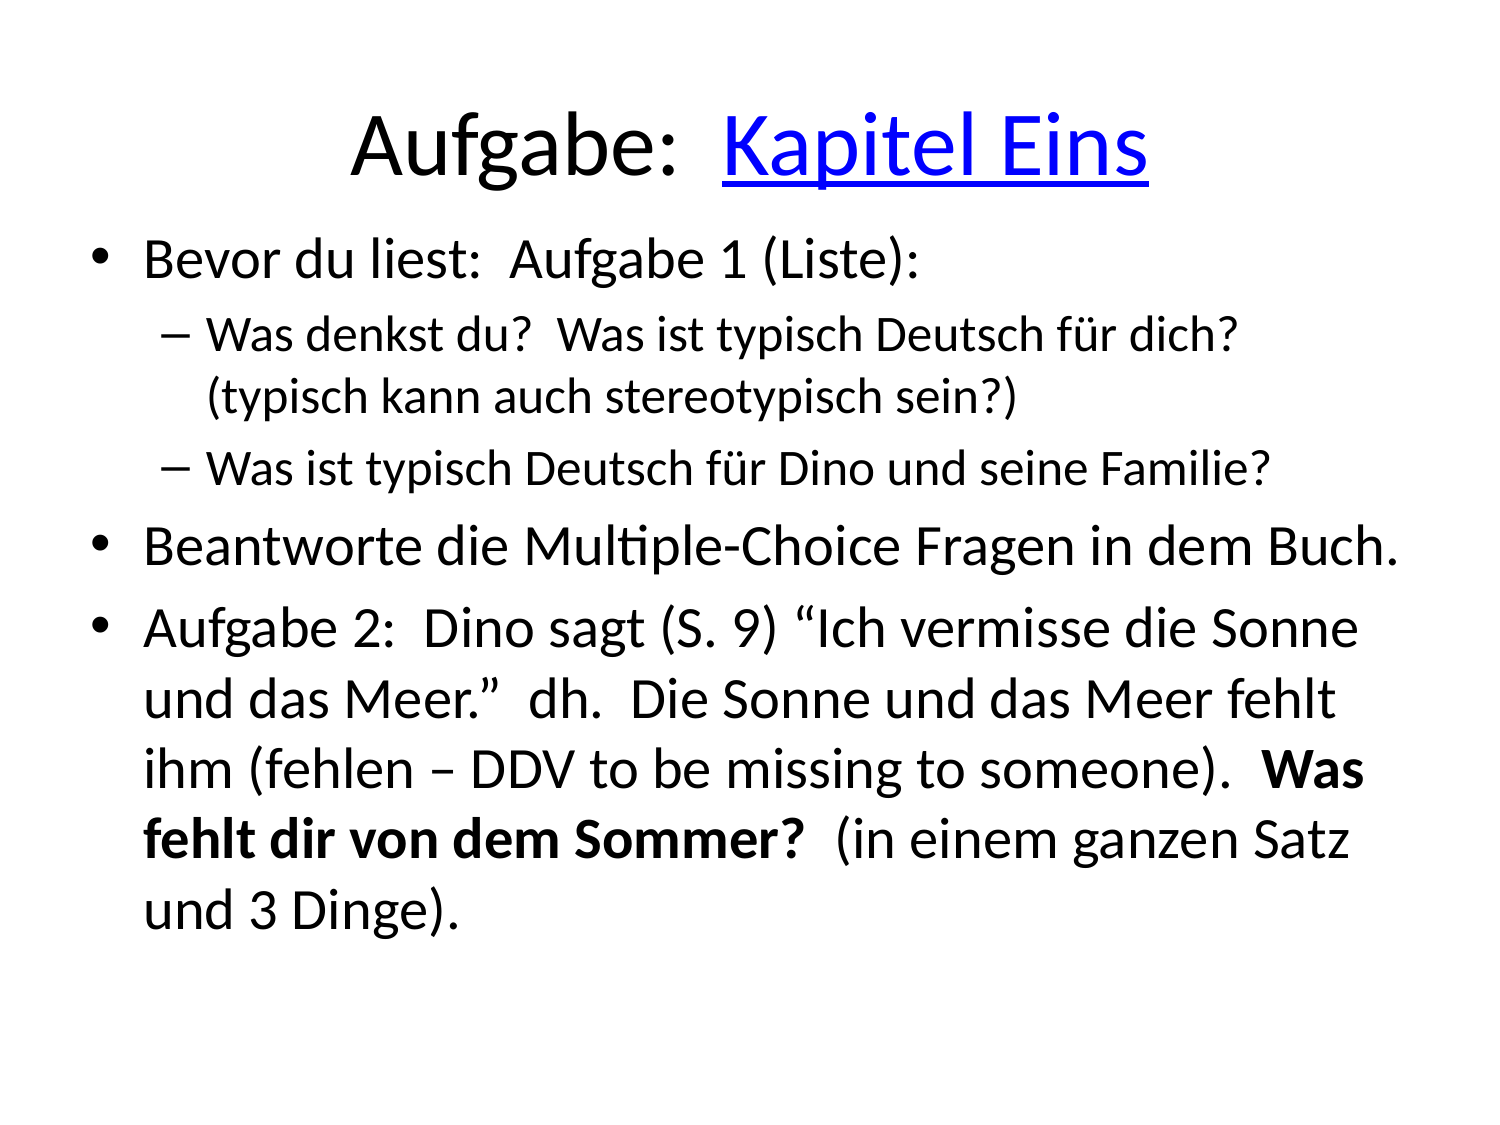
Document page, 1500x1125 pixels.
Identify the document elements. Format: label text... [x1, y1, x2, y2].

list Bevor du liest: Aufgabe 1 (Liste): Was denkst du? Was ist typisch Deutsch für dich? (typisch kann auch stereotypisch sein?) Was ist typisch Deutsch für Dino und seine Familie? Beantworte die Multiple-Choice Fragen in dem Buch. Aufgabe 2: Dino sagt (S. 9) “Ich vermisse die Sonne und das Meer.” dh. Die Sonne und das Meer fehlt ihm (fehlen – DDV to be missing to someone). Was fehlt dir von dem Sommer? (in einem ganzen Satz und 3 Dinge). [75, 212, 1425, 1005]
title Aufgabe: Kapitel Eins [75, 45, 1425, 212]
